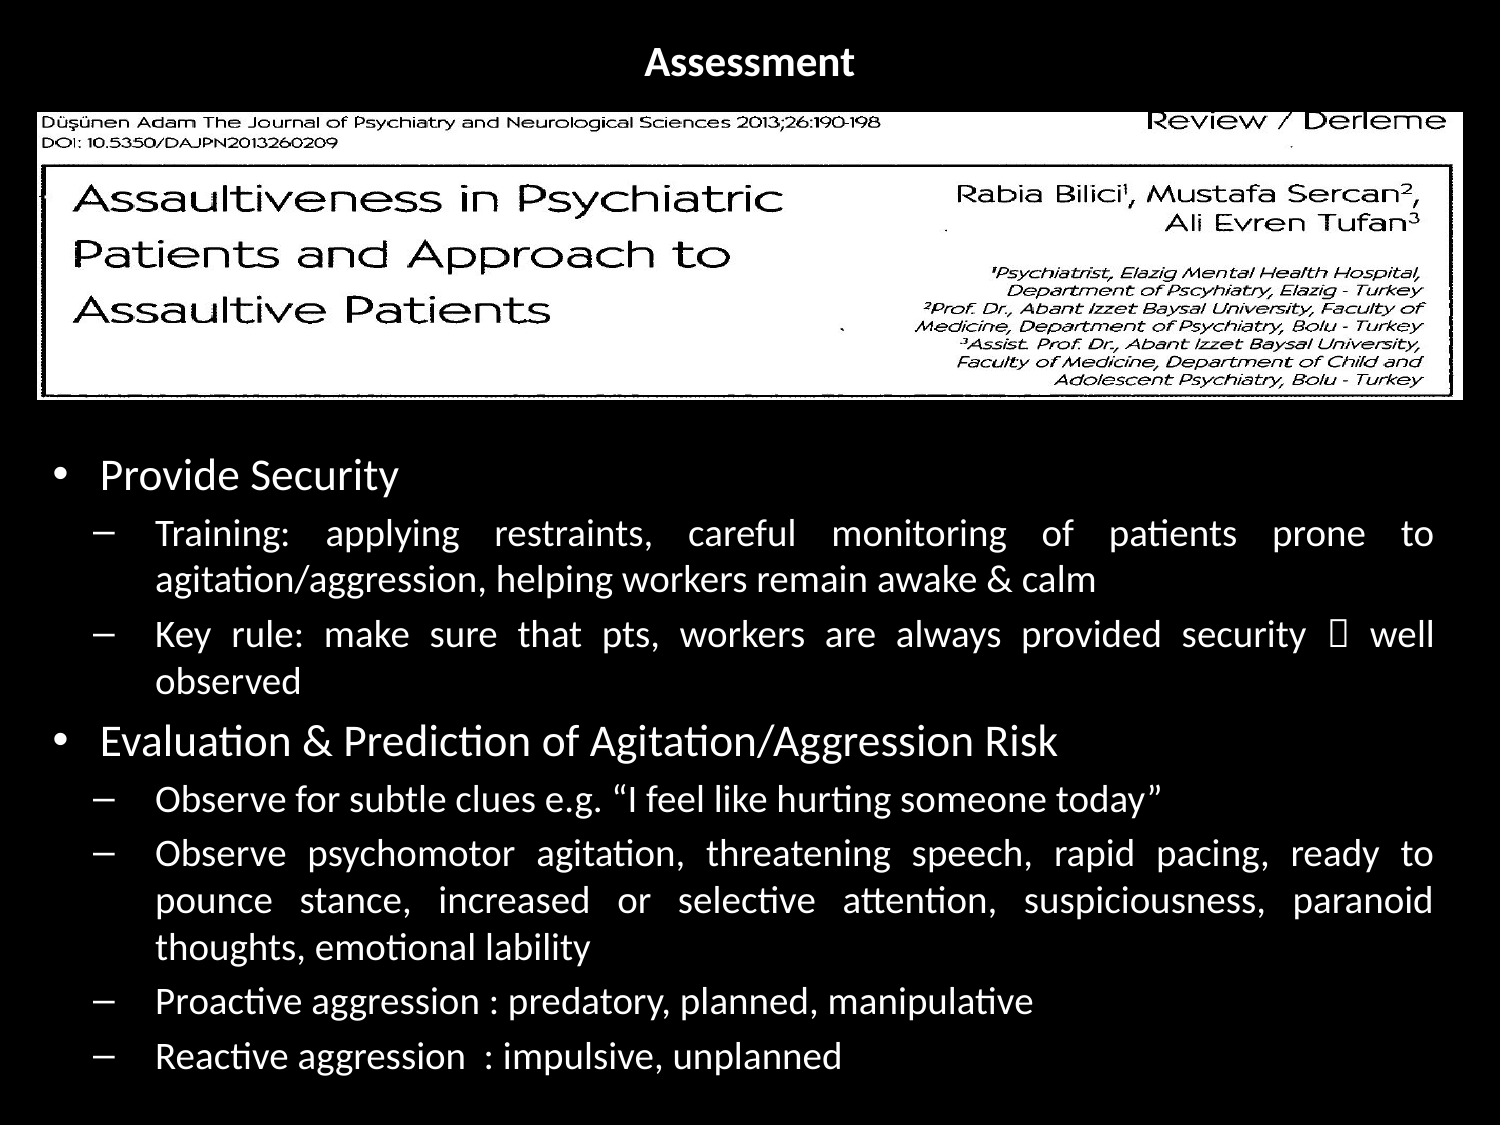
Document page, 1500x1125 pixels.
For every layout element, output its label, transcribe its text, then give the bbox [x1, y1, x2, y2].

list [37, 112, 1463, 401]
list Provide Security Training: applying restraints, careful monitoring of patients prone to agitation/aggression, helping workers remain awake & calm Key rule: make sure that pts, workers are always provided security  well observed Evaluation & Prediction of Agitation/Aggression Risk Observe for subtle clues e.g. “I feel like hurting someone today” Observe psychomotor agitation, threatening speech, rapid pacing, ready to pounce stance, increased or selective attention, suspiciousness, paranoid thoughts, emotional lability Proactive aggression : predatory, planned, manipulative Reactive aggression : impulsive, unplanned [37, 437, 1450, 1088]
title Assessment [75, 24, 1425, 93]
